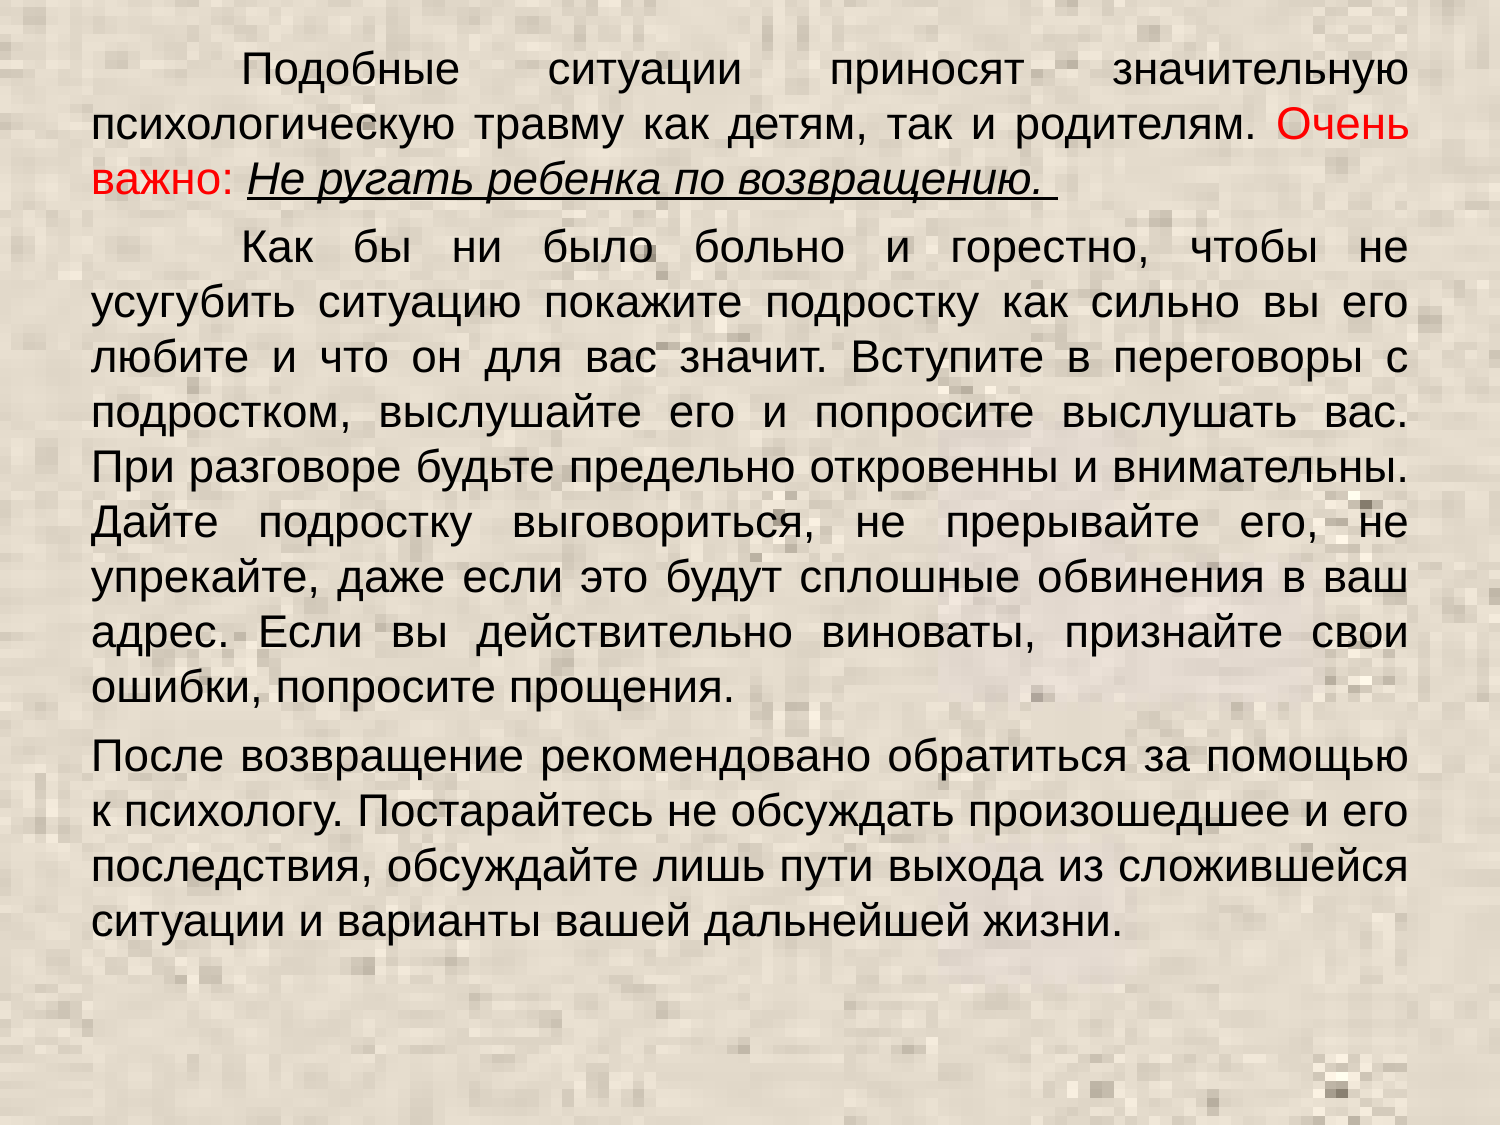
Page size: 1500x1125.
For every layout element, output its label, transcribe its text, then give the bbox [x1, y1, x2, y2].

picture [0, 0, 1500, 1125]
list Подобные ситуации приносят значительную психологическую травму как детям, так и родителям. Очень важно: Не ругать ребенка по возвращению. Как бы ни было больно и горестно, чтобы не усугубить ситуацию покажите подростку как сильно вы его любите и что он для вас значит. Вступите в переговоры с подростком, выслушайте его и попросите выслушать вас. При разговоре будьте предельно откровенны и внимательны. Дайте подростку выговориться, не прерывайте его, не упрекайте, даже если это будут сплошные обвинения в ваш адрес. Если вы действительно виноваты, признайте свои ошибки, попросите прощения. После возвращение рекомендовано обратиться за помощью к психологу. Постарайтесь не обсуждать произошедшее и его последствия, обсуждайте лишь пути выхода из сложившейся ситуации и варианты вашей дальнейшей жизни. [71, 31, 1425, 1005]
